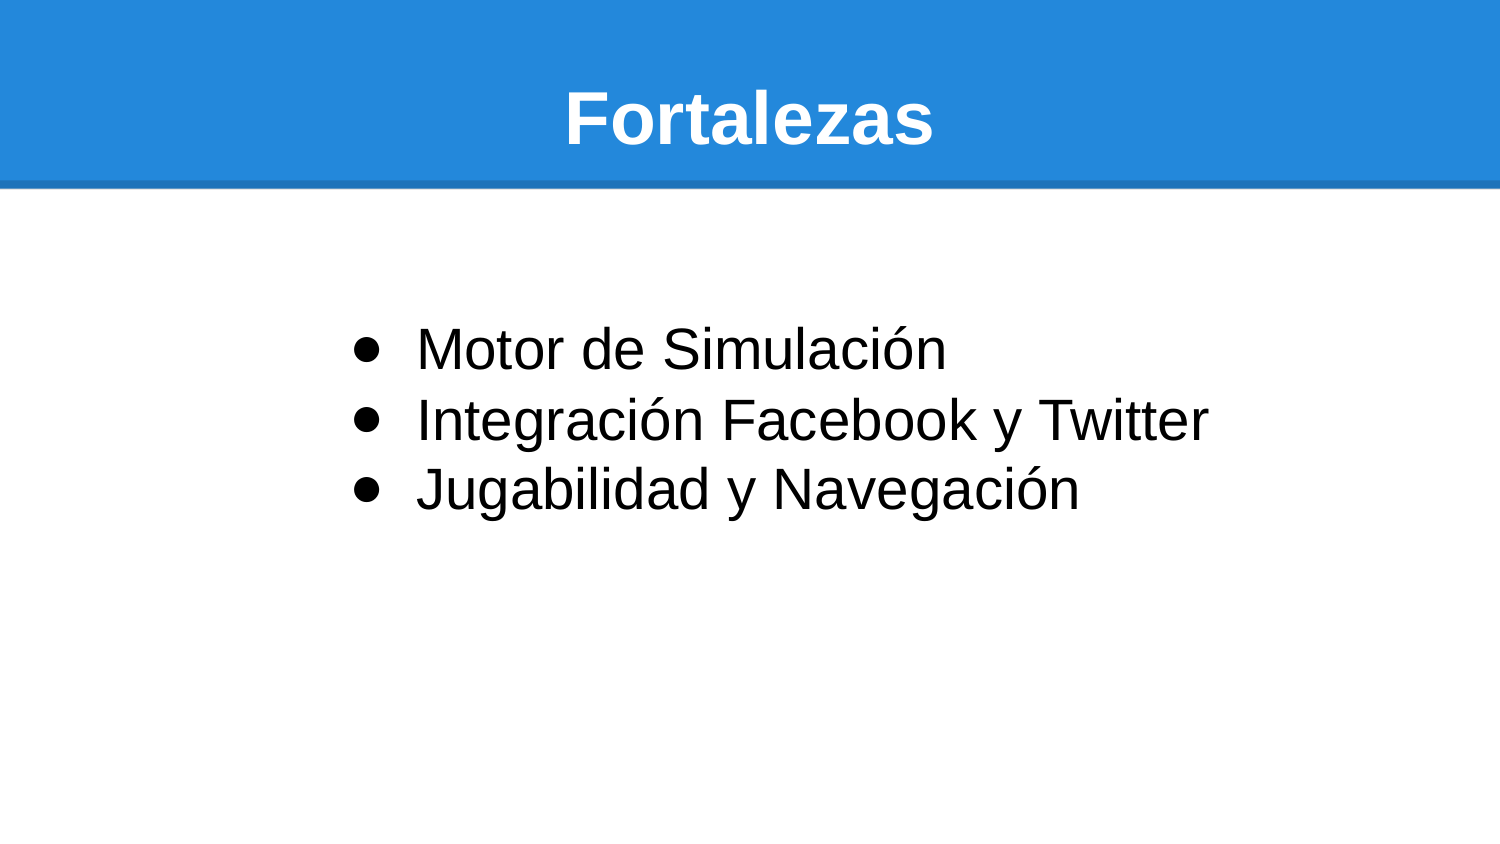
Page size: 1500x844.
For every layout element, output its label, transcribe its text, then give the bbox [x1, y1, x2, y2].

list Motor de Simulación Integración Facebook y Twitter Jugabilidad y Navegación [326, 296, 1287, 628]
title Fortalezas [75, 33, 1425, 175]
